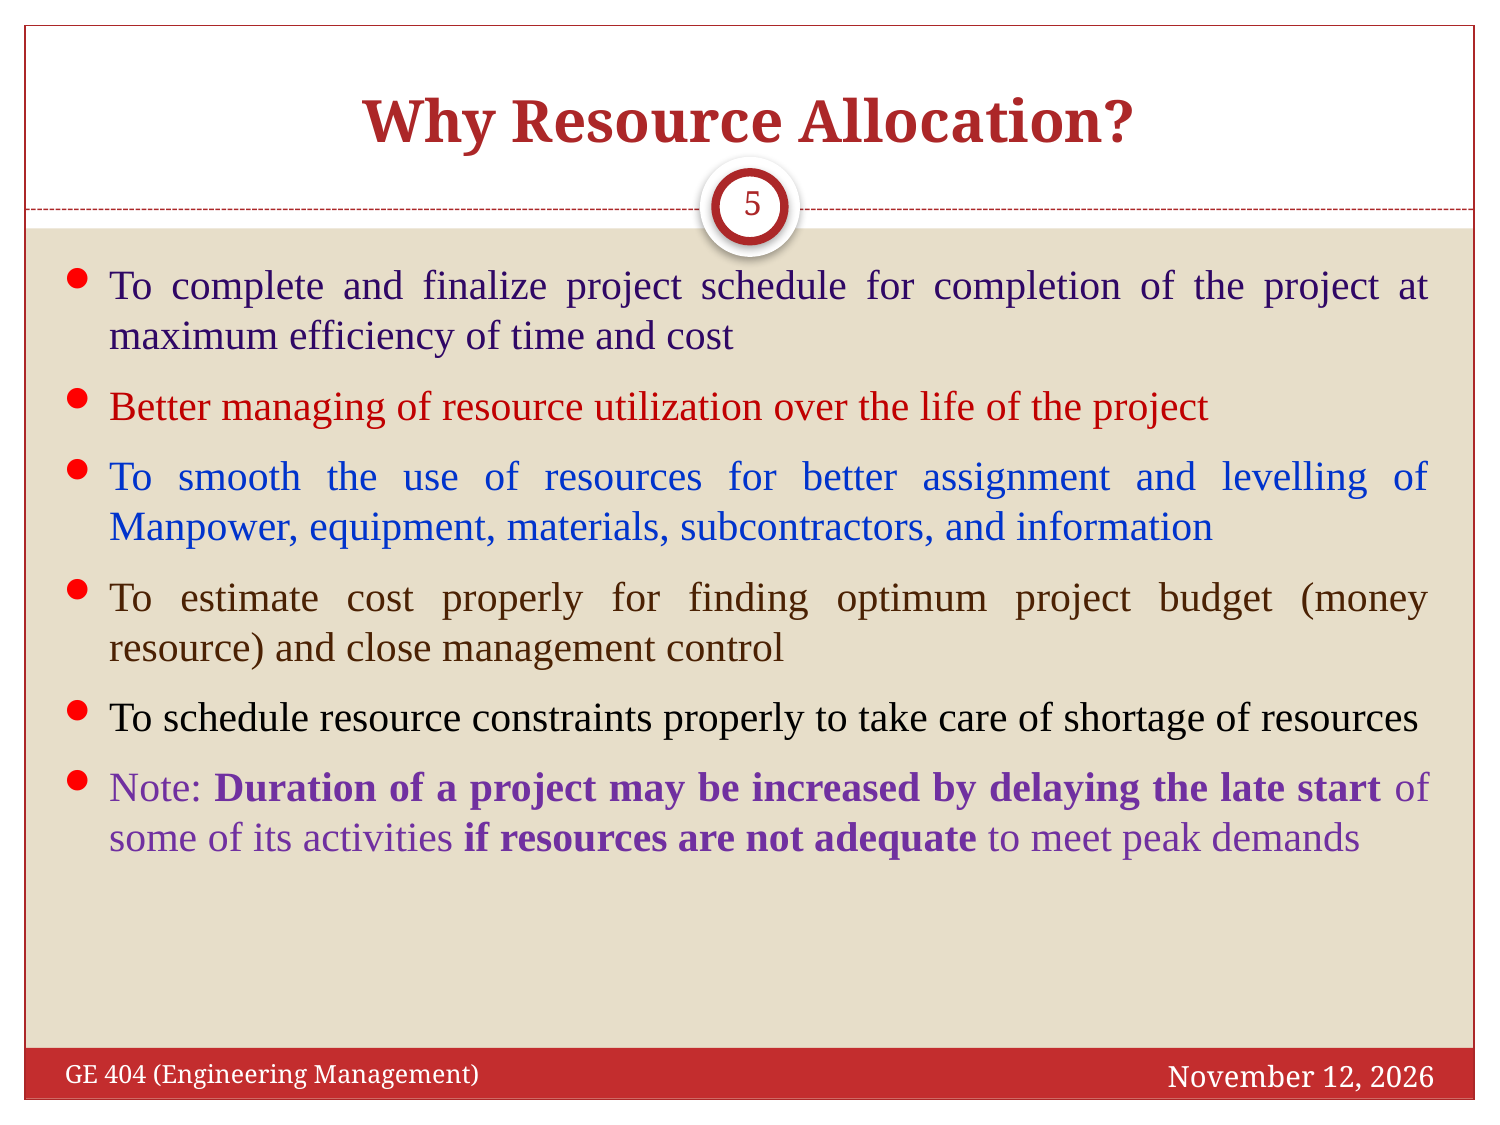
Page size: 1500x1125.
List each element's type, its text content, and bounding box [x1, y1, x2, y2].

footer GE 404 (Engineering Management) [50, 1051, 638, 1112]
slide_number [950, 1050, 1450, 1111]
list To complete and finalize project schedule for completion of the project at maximum efficiency of time and cost Better managing of resource utilization over the life of the project To smooth the use of resources for better assignment and levelling of Manpower, equipment, materials, subcontractors, and information To estimate cost properly for finding optimum project budget (money resource) and close management control To schedule resource constraints properly to take care of shortage of resources Note: Duration of a project may be increased by delaying the late start of some of its activities if resources are not adequate to meet peak demands [49, 250, 1445, 1001]
slide_number 5 [715, 168, 791, 241]
title Why Resource Allocation? [49, 37, 1450, 162]
